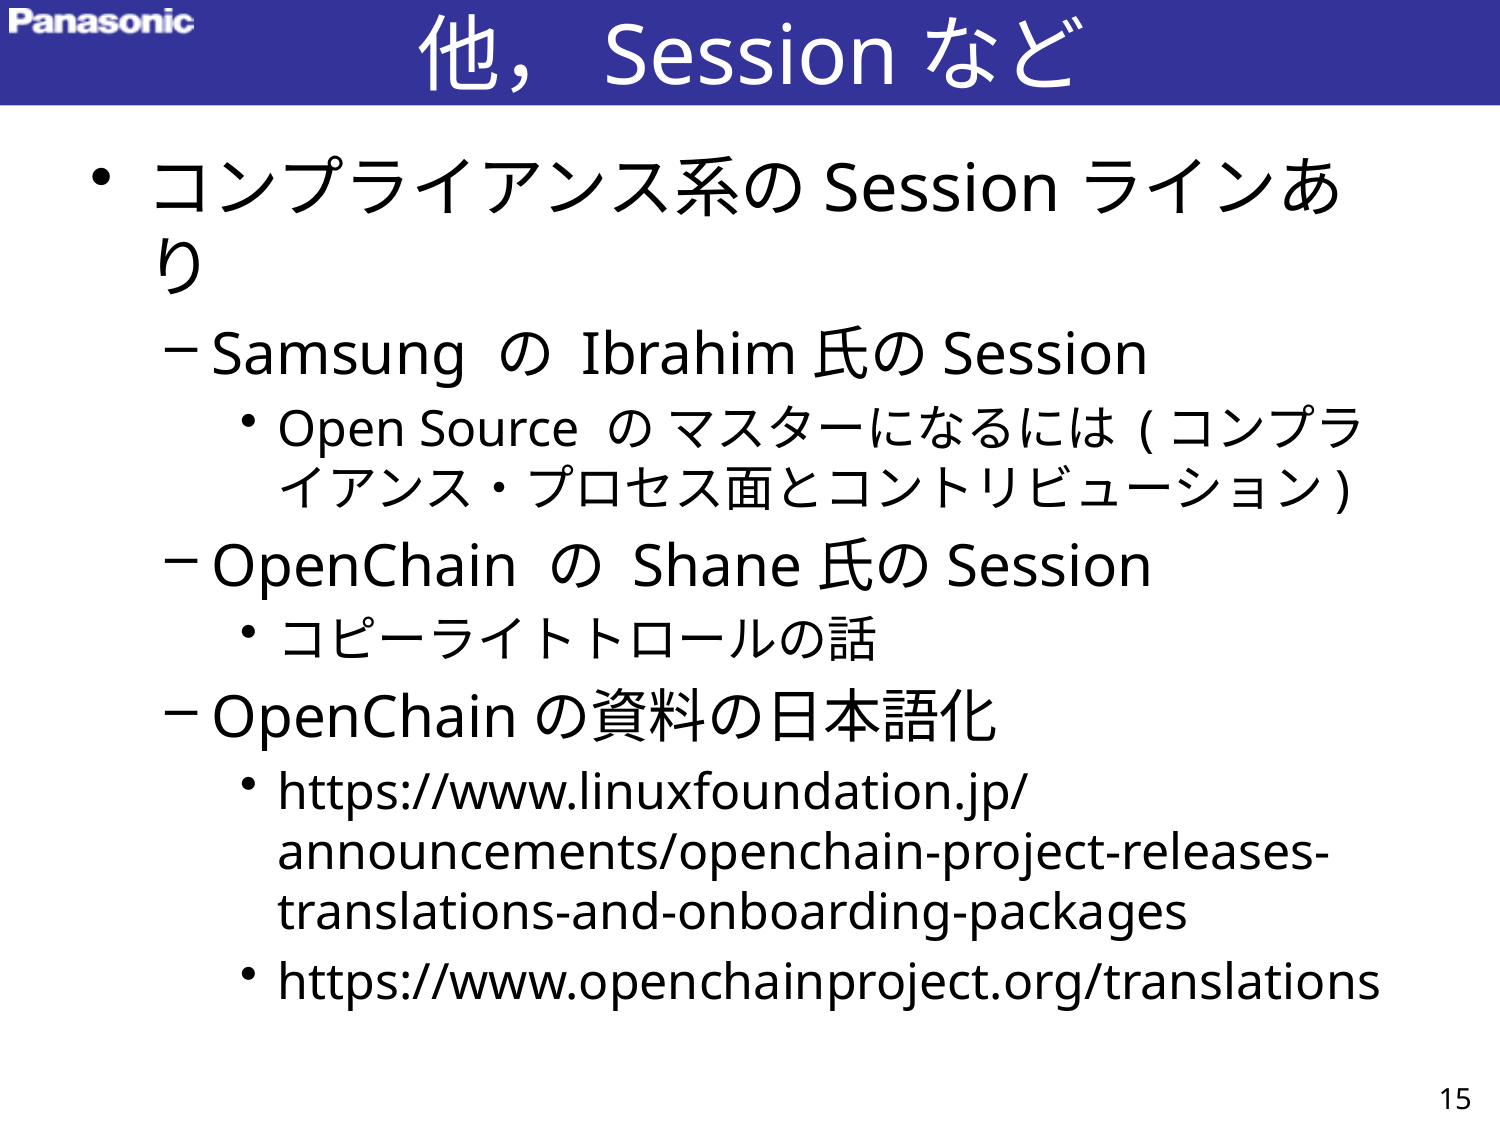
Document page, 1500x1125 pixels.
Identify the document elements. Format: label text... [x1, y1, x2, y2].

slide_number 15 [1136, 1072, 1487, 1122]
picture [9, 8, 76, 37]
title 他，Sessionなど [76, 0, 1427, 102]
list コンプライアンス系のSessionラインあり Samsung の Ibrahim氏のSession Open Source の マスターになるには (コンプライアンス・プロセス面とコントリビューション) OpenChain の Shane氏のSession コピーライトトロールの話 OpenChainの資料の日本語化 https://www.linuxfoundation.jp/announcements/openchain-project-releases-translations-and-onboarding-packages https://www.openchainproject.org/translations [75, 137, 1425, 1083]
